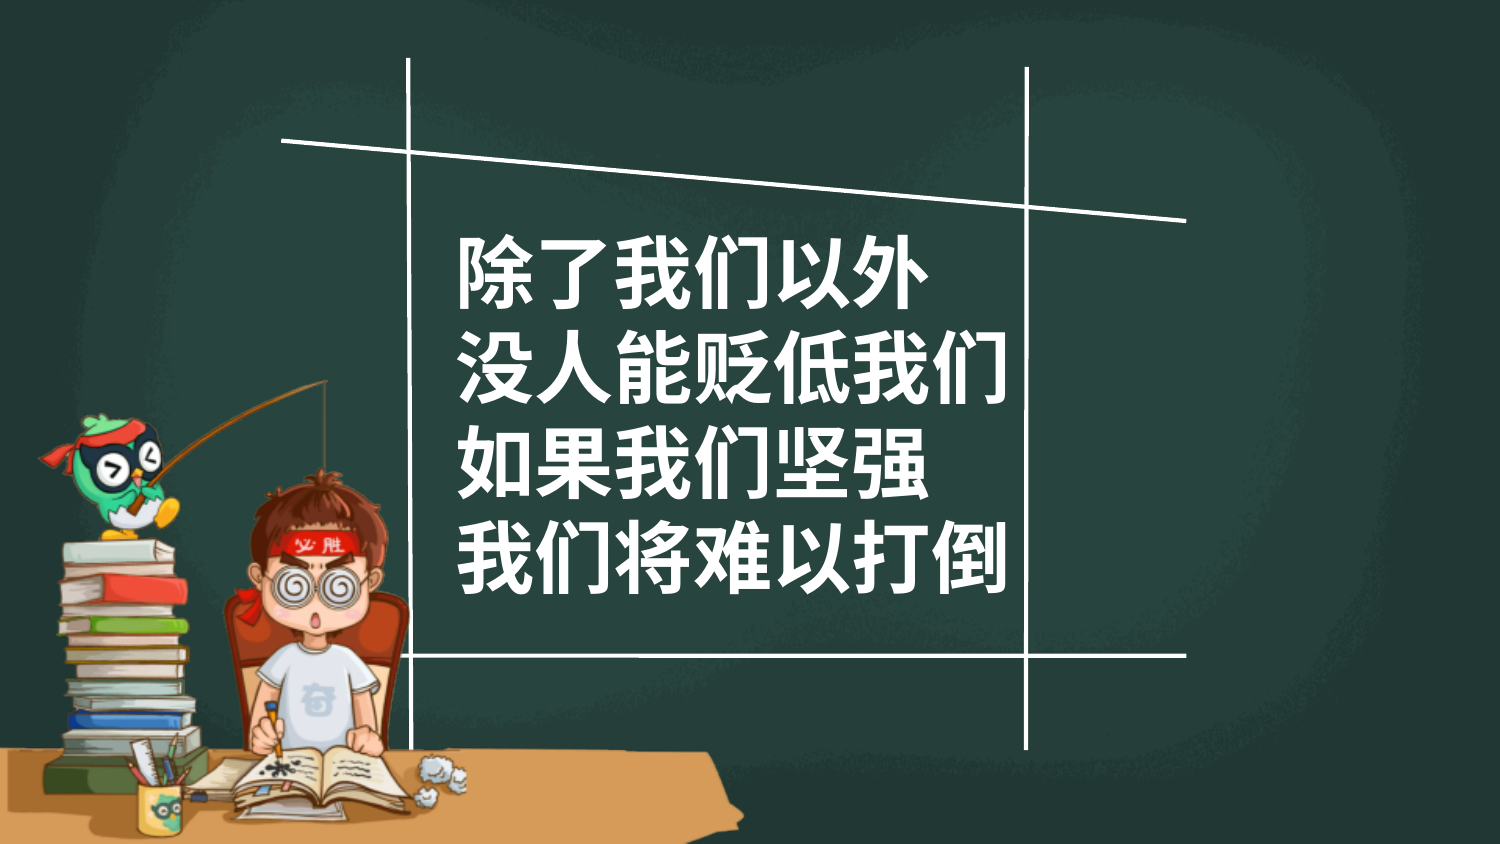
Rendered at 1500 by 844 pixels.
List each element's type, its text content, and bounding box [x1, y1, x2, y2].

text_box 除了我们以外 没人能贬低我们 如果我们坚强 我们将难以打倒 [444, 217, 1023, 608]
picture [0, 0, 1500, 844]
